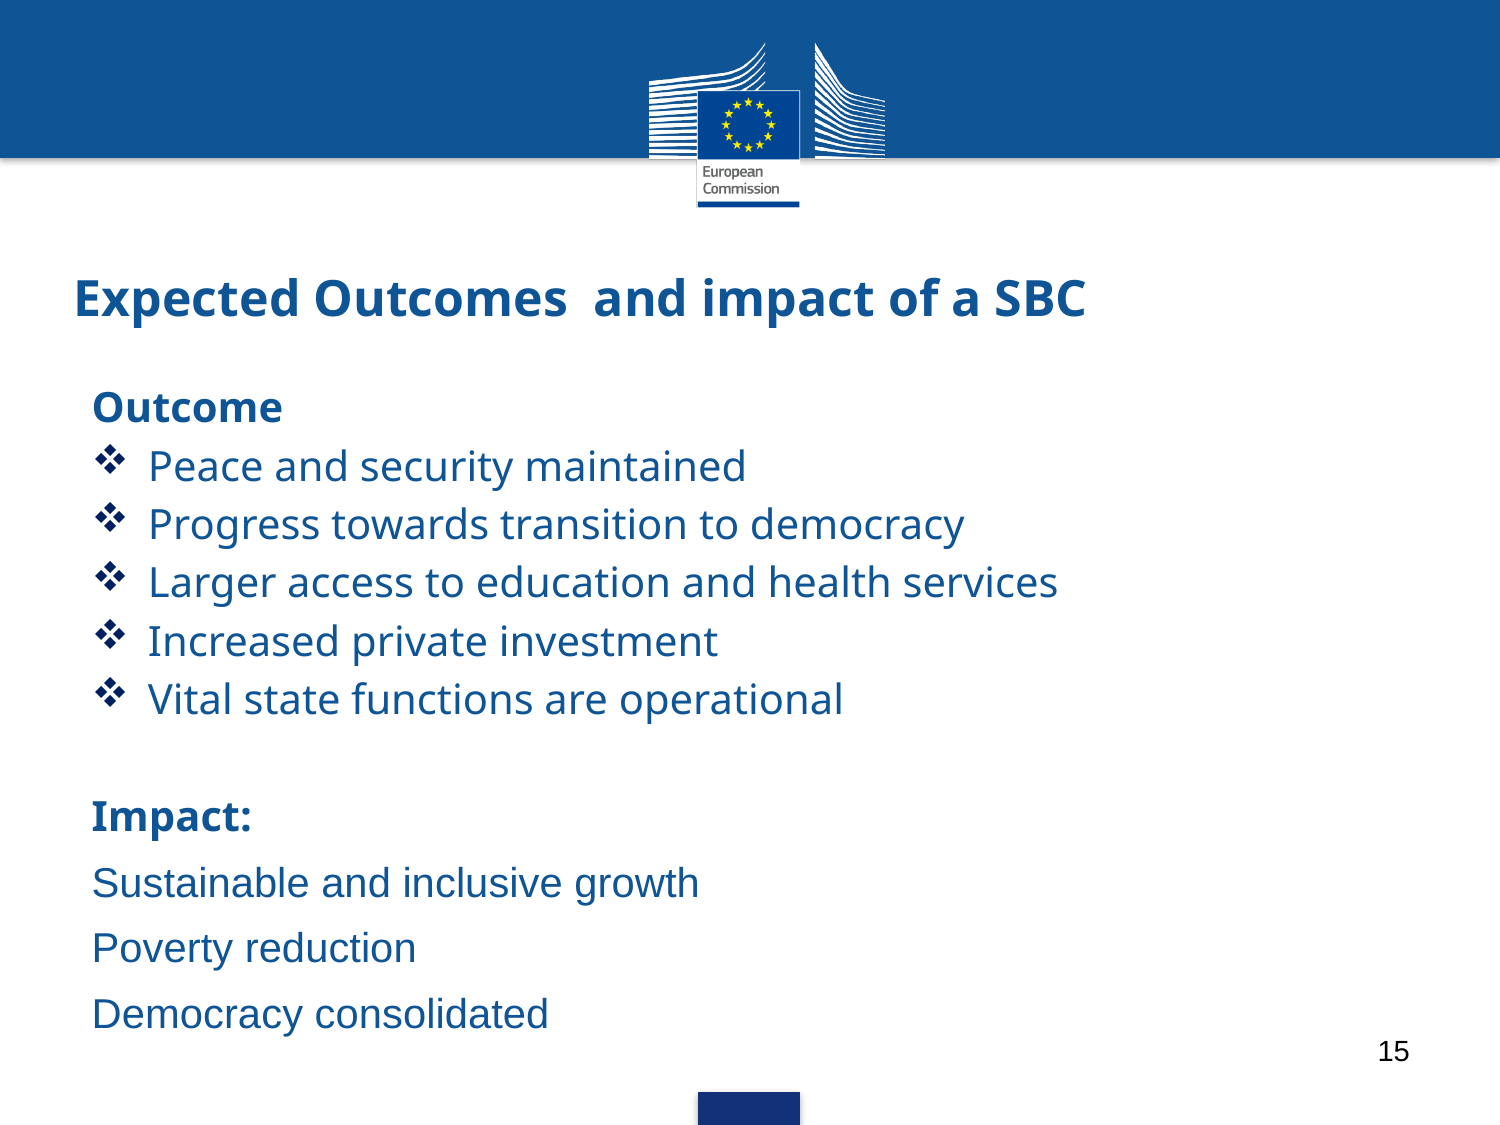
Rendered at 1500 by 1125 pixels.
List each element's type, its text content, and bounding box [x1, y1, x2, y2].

list Outcome Peace and security maintained Progress towards transition to democracy Larger access to education and health services Increased private investment Vital state functions are operational Impact: Sustainable and inclusive growth Poverty reduction Democracy consolidated [76, 373, 1427, 1103]
title Expected Outcomes and impact of a SBC [0, 219, 1459, 374]
picture [649, 42, 885, 208]
slide_number 15 [1074, 1024, 1426, 1103]
